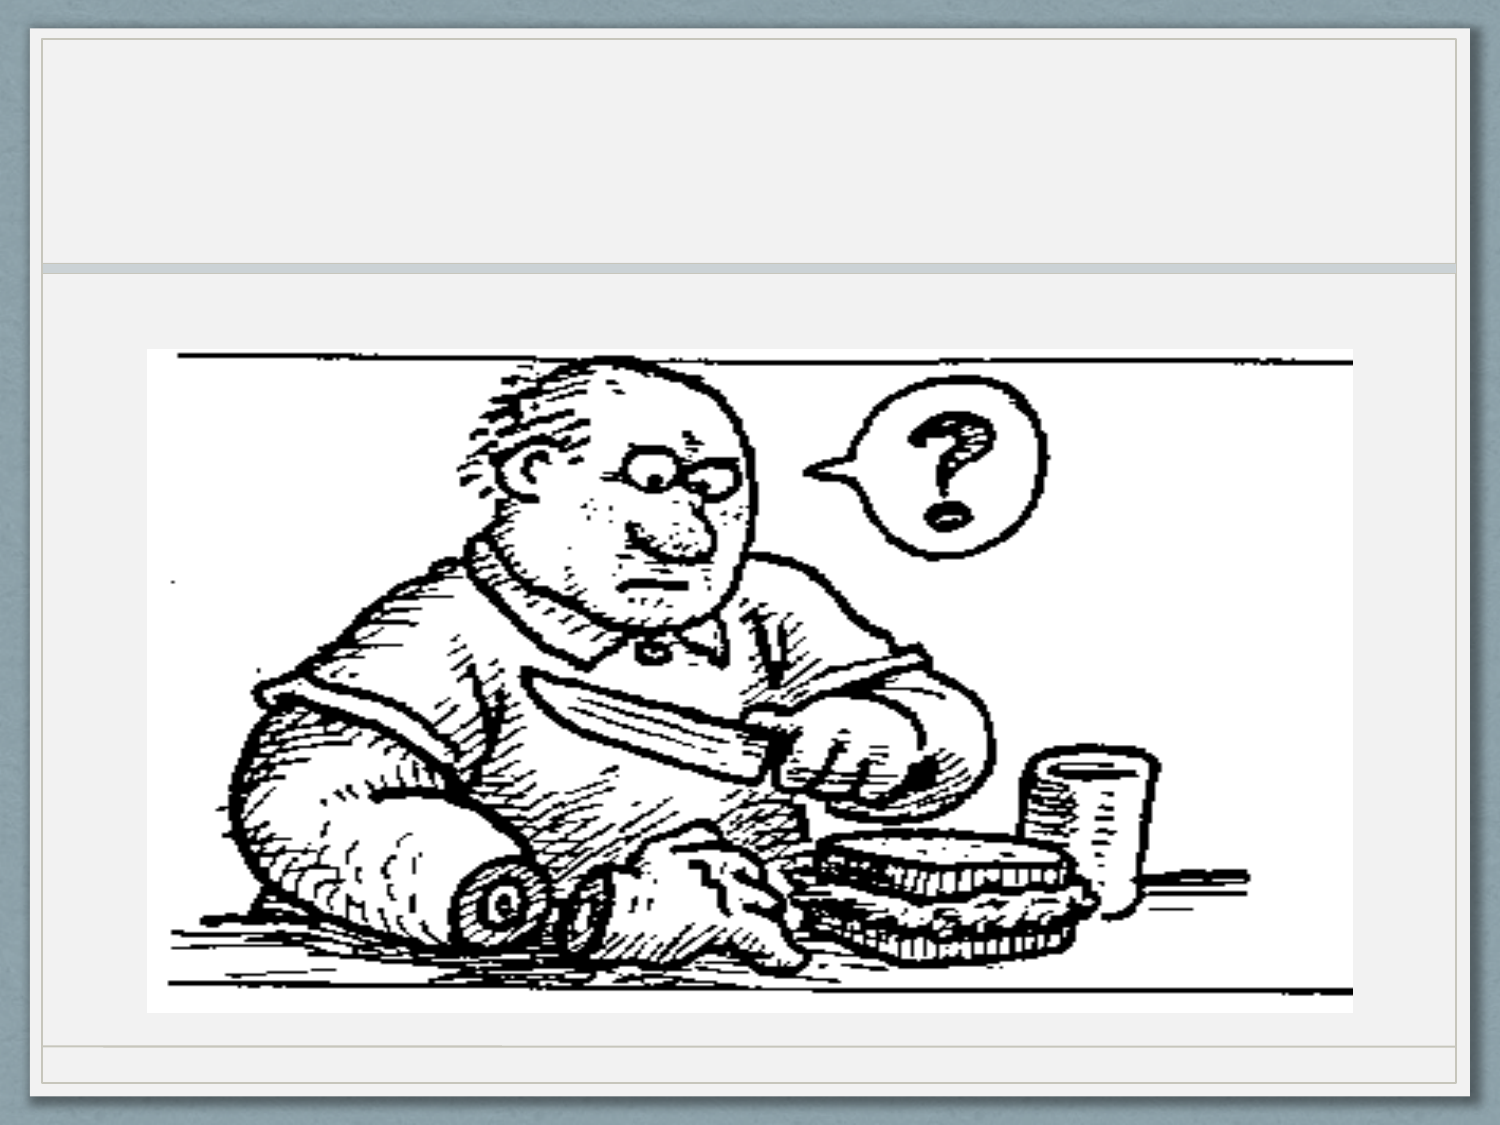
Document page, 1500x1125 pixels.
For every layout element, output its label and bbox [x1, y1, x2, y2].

picture [147, 349, 1354, 1013]
